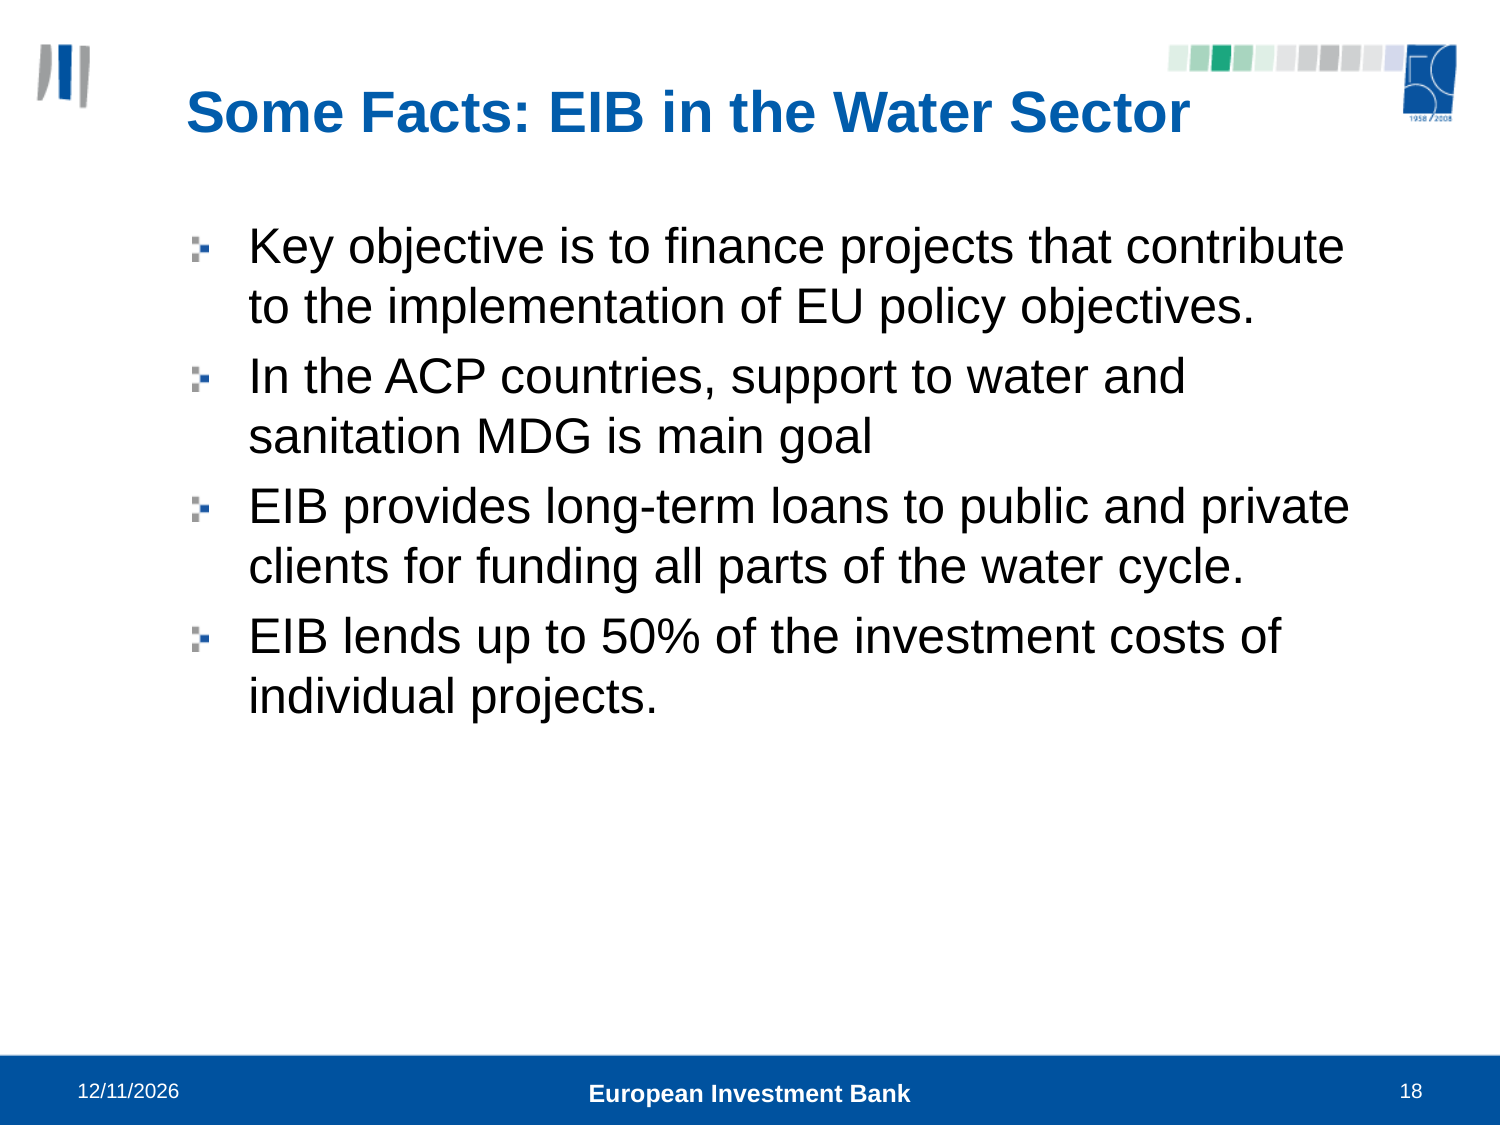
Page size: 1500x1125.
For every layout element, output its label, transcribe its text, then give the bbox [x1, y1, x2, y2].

slide_number 18 [1274, 1070, 1438, 1125]
picture [0, 0, 1500, 1125]
list Key objective is to finance projects that contribute to the implementation of EU policy objectives. In the ACP countries, support to water and sanitation MDG is main goal EIB provides long-term loans to public and private clients for funding all parts of the water cycle. EIB lends up to 50% of the investment costs of individual projects. [176, 206, 1382, 987]
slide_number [62, 1070, 226, 1125]
title Some Facts: EIB in the Water Sector [170, 66, 1353, 185]
footer European Investment Bank [229, 1070, 1271, 1125]
